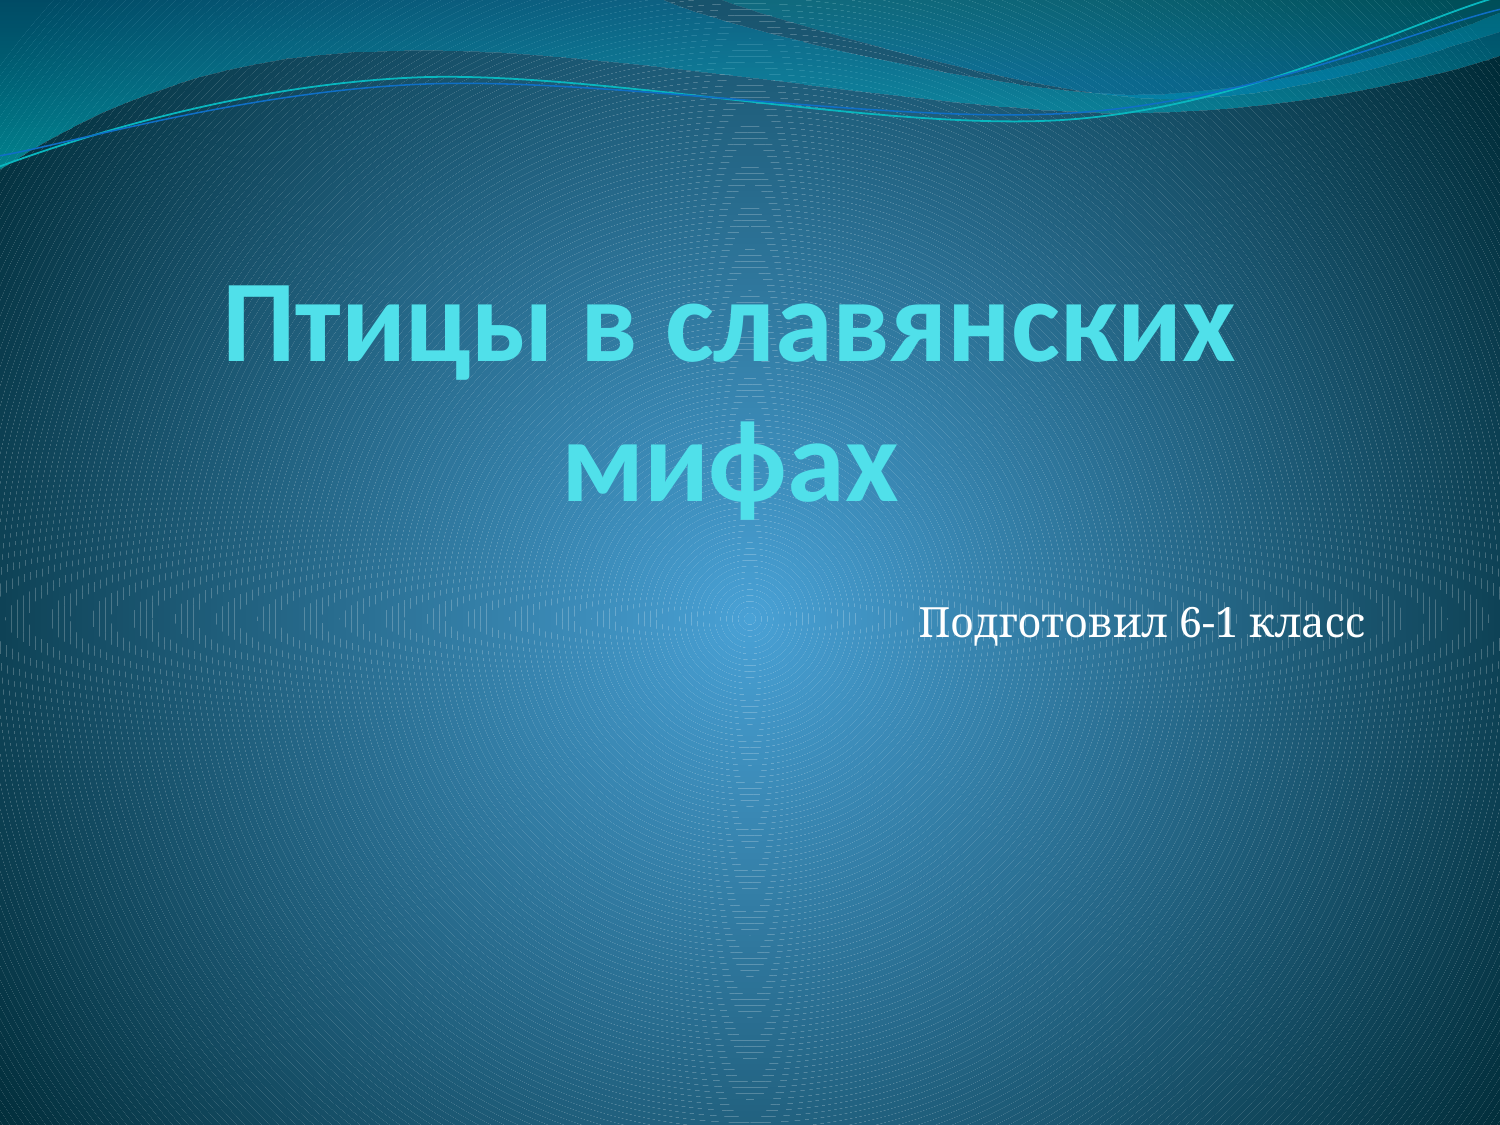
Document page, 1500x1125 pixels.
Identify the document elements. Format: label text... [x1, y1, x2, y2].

subtitle Подготовил 6-1 класс [87, 529, 1376, 818]
title Птицы в славянских мифах [87, 224, 1376, 525]
